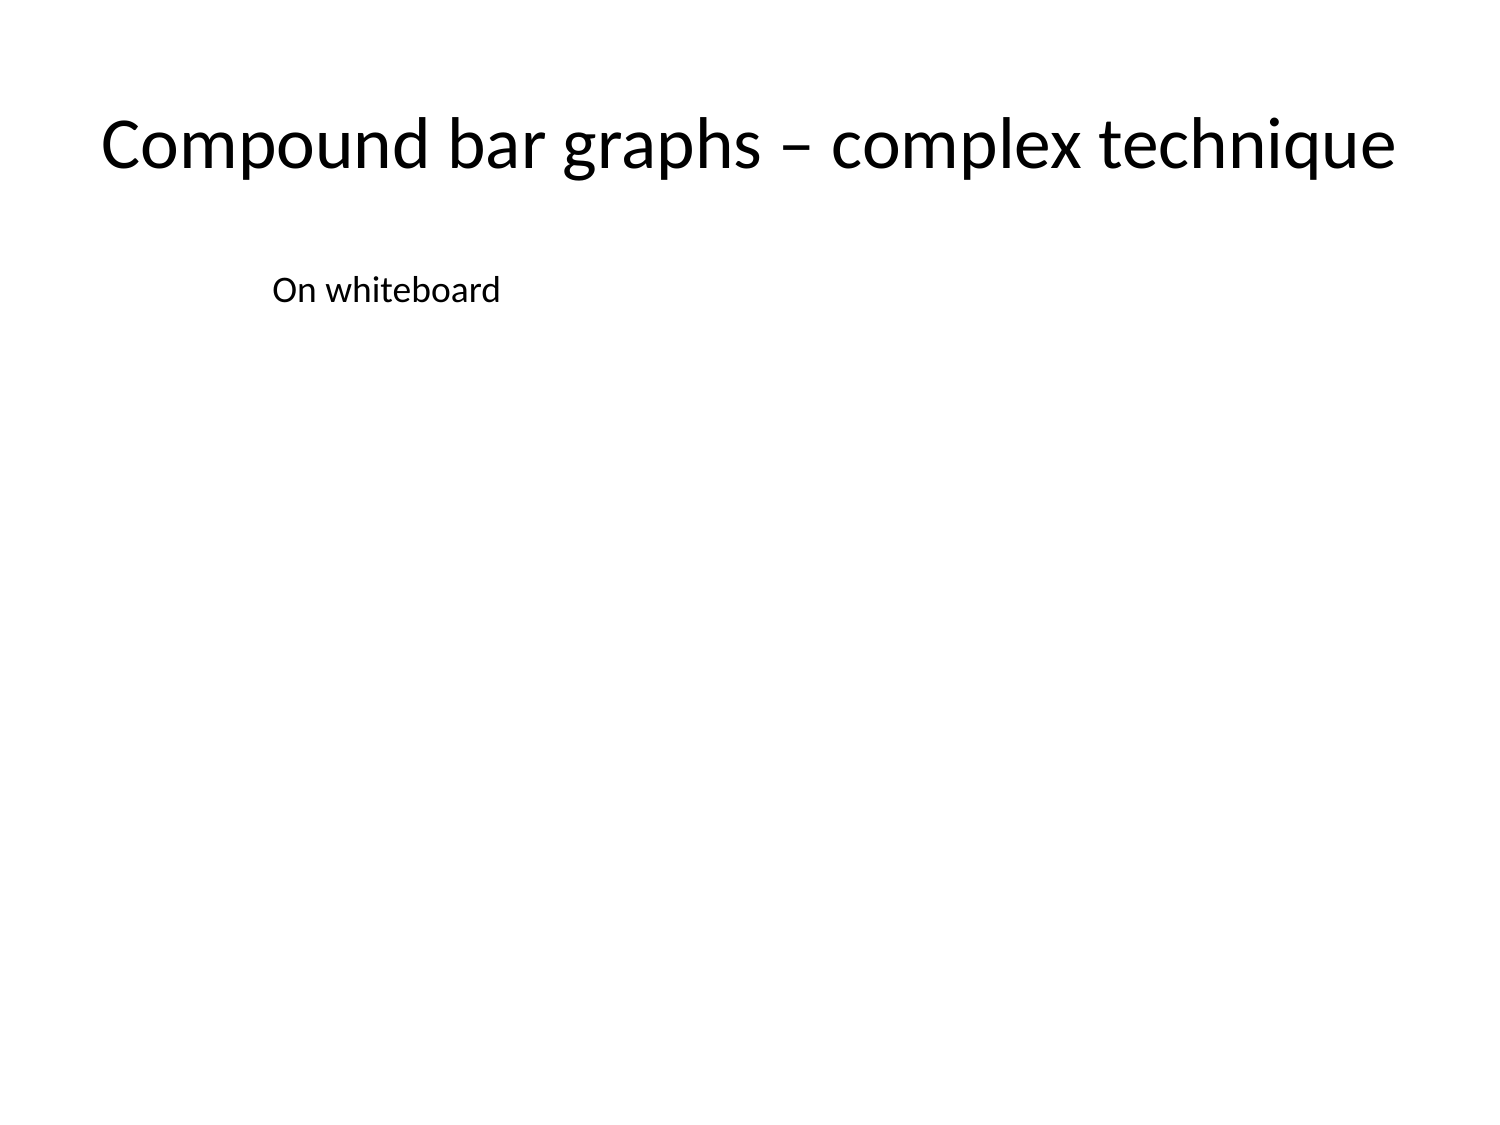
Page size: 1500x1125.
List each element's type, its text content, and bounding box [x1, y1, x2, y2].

text_box On whiteboard [257, 257, 1290, 318]
title Compound bar graphs – complex technique [75, 45, 1425, 233]
